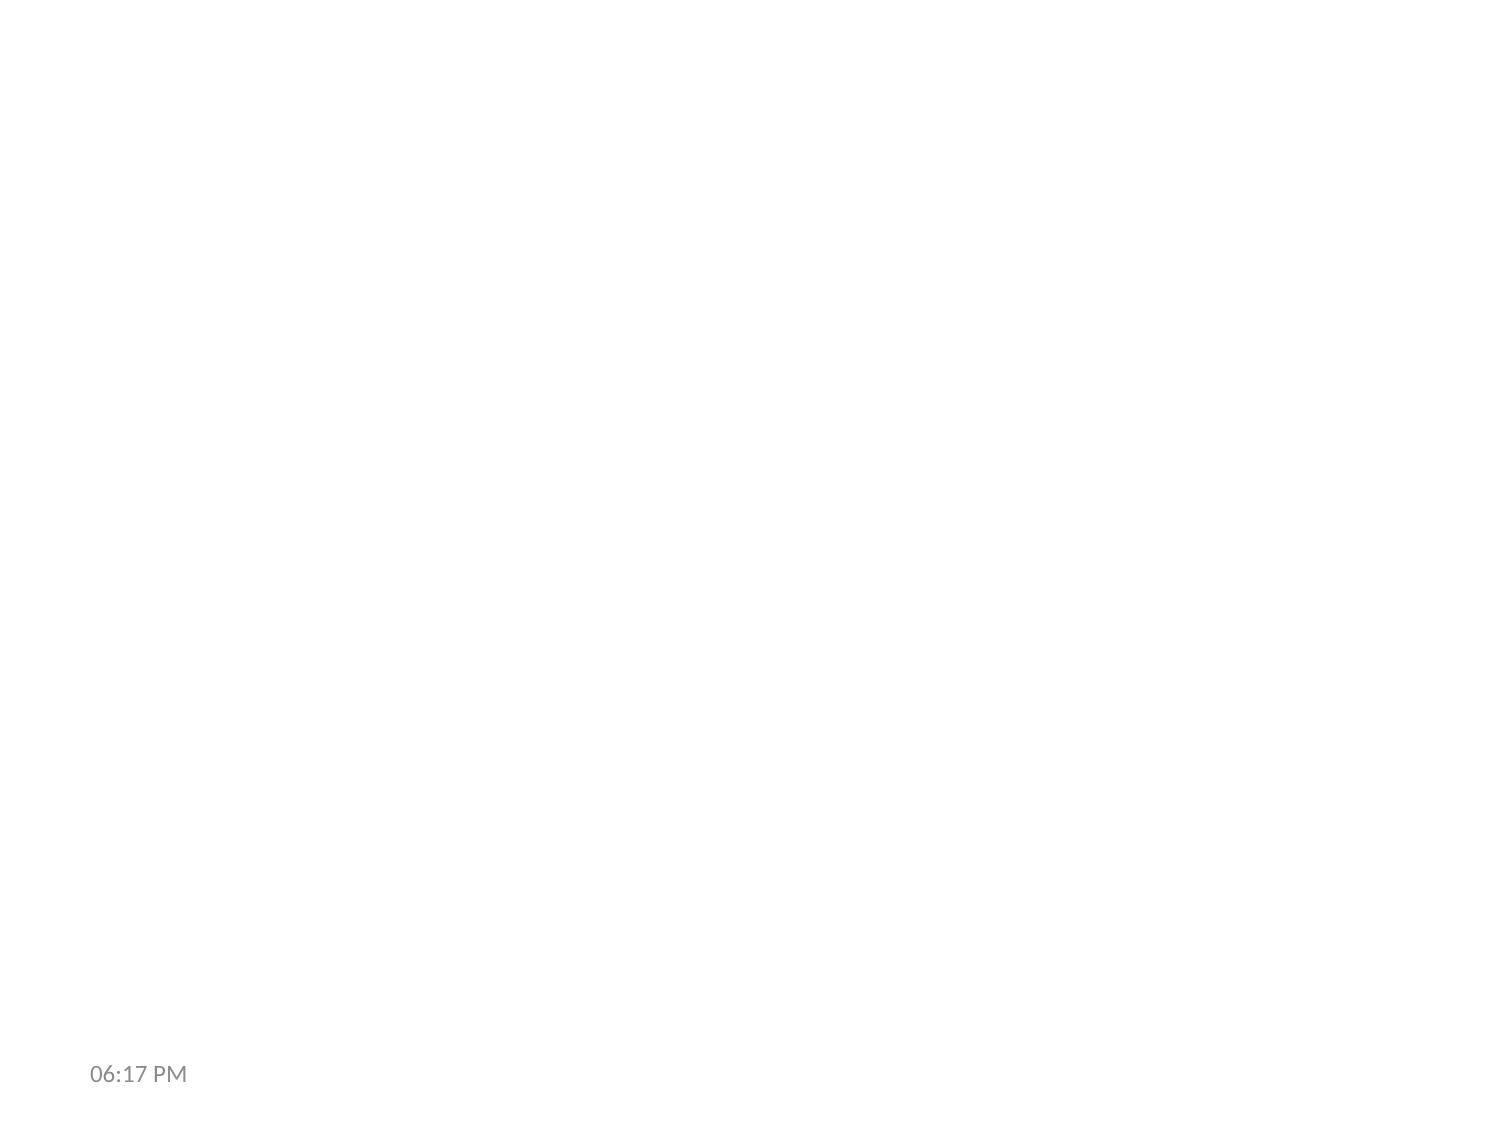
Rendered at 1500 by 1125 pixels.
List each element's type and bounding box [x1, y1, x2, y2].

slide_number [75, 1042, 425, 1103]
